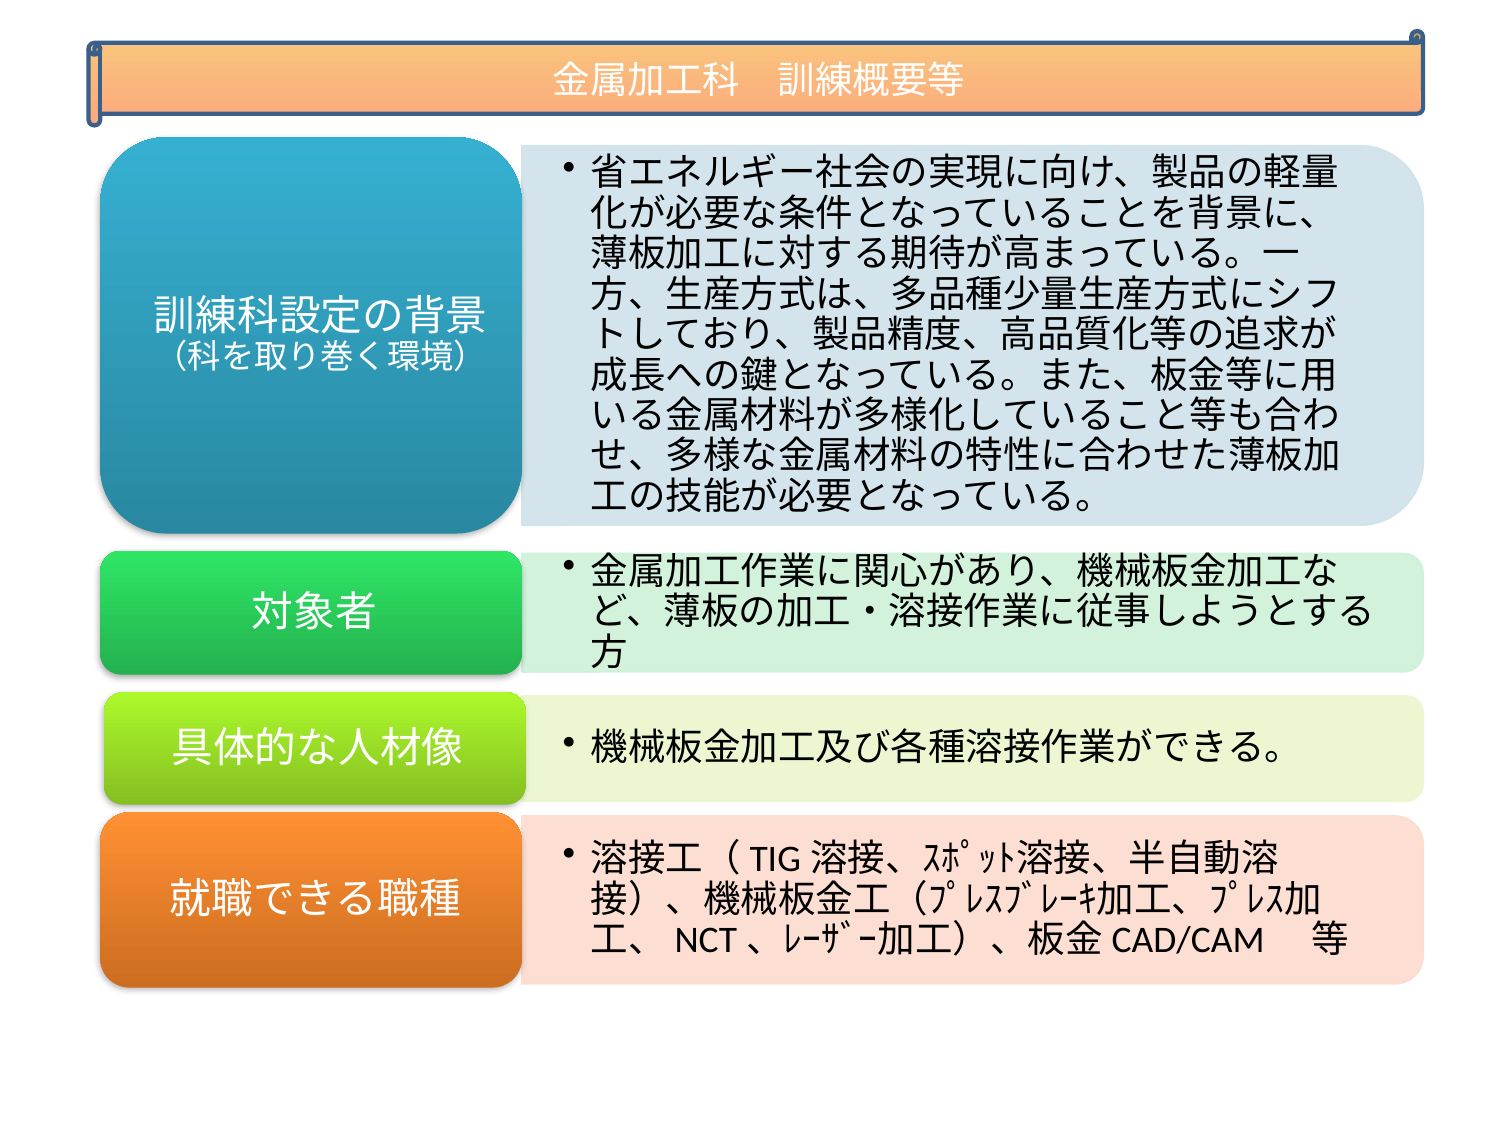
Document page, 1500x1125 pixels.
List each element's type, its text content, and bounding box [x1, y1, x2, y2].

text_box 金属加工科 訓練概要等 [86, 28, 1426, 128]
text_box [100, 136, 1424, 988]
